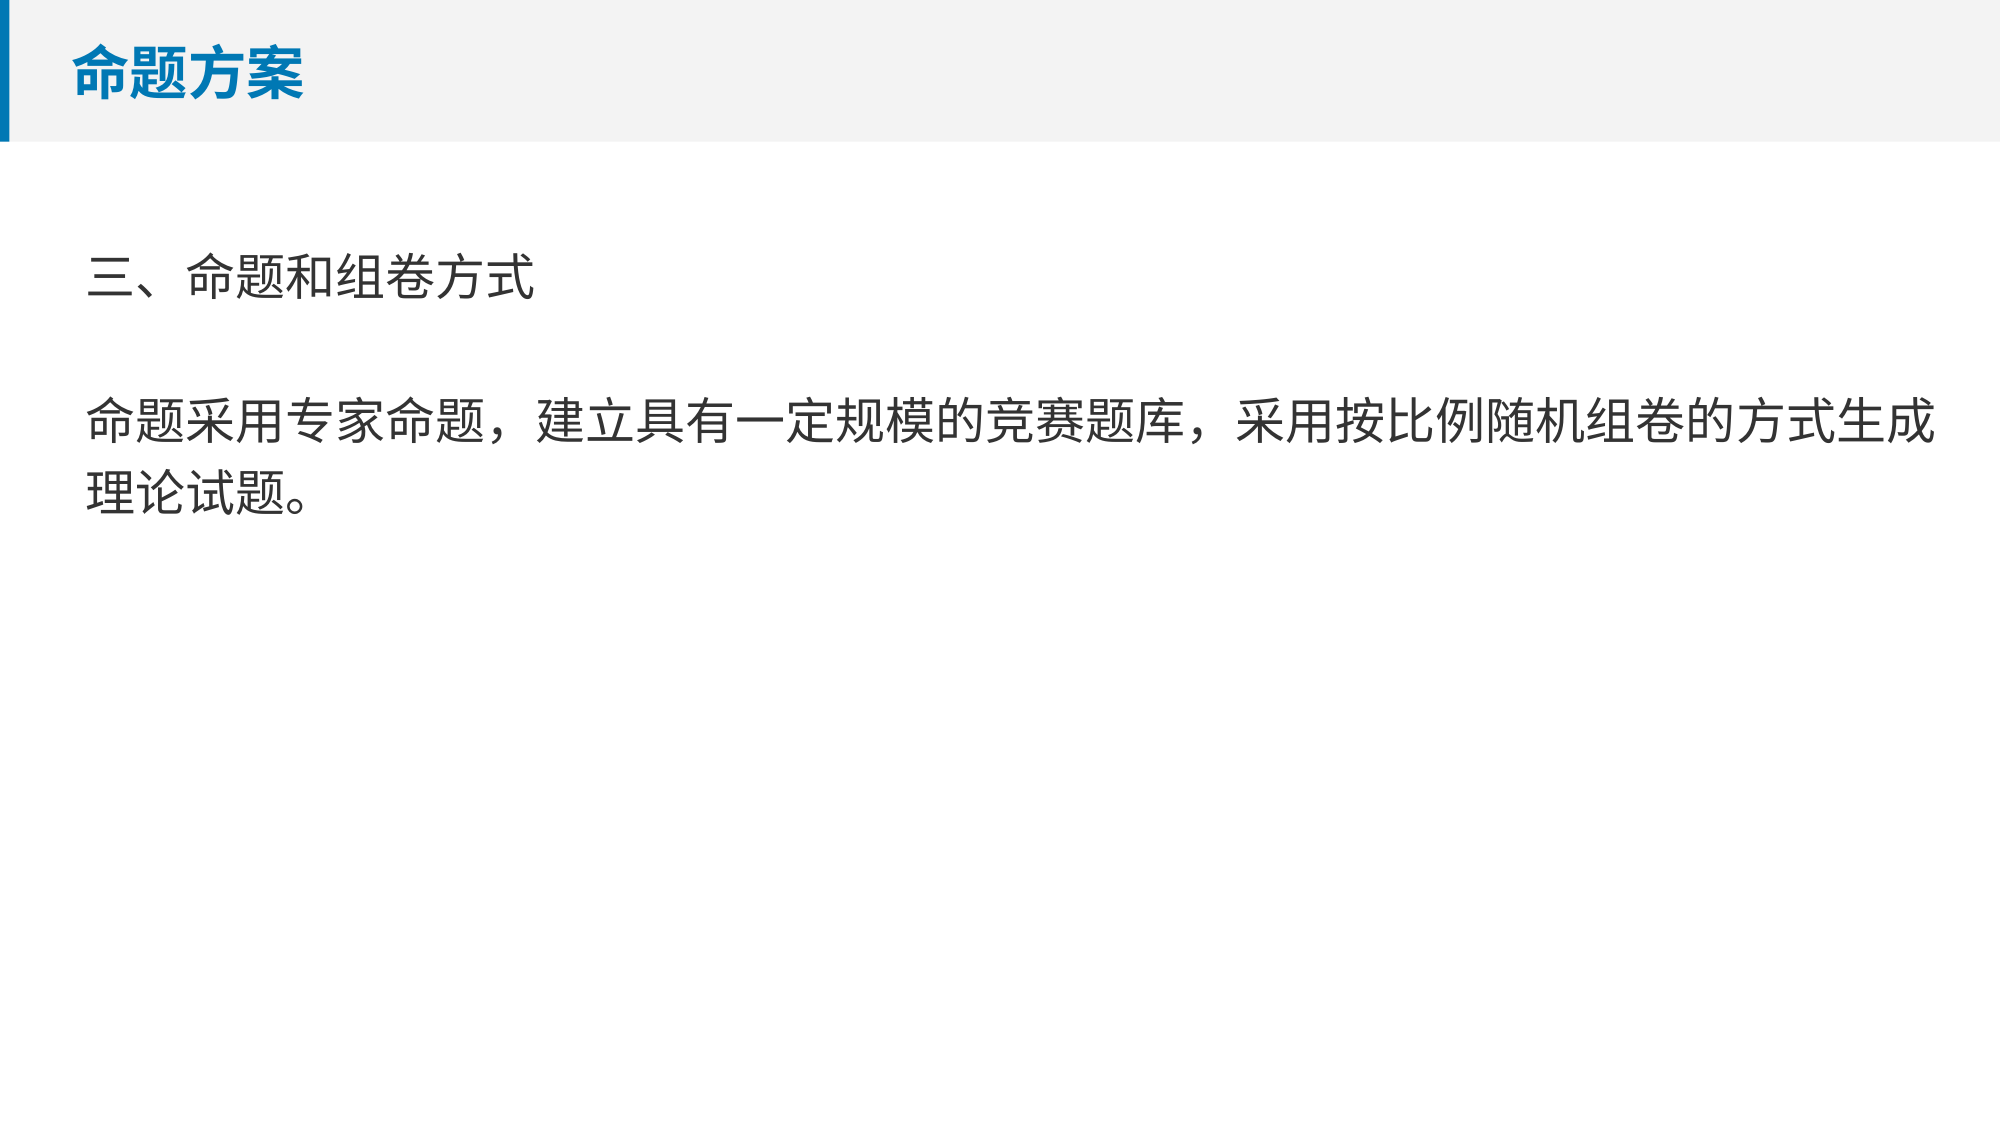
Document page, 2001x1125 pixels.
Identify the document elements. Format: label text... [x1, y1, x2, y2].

title 命题方案 [56, 26, 1589, 116]
text_box 三、命题和组卷方式 命题采用专家命题，建立具有一定规模的竞赛题库，采用按比例随机组卷的方式生成理论试题。 [85, 233, 1959, 1077]
